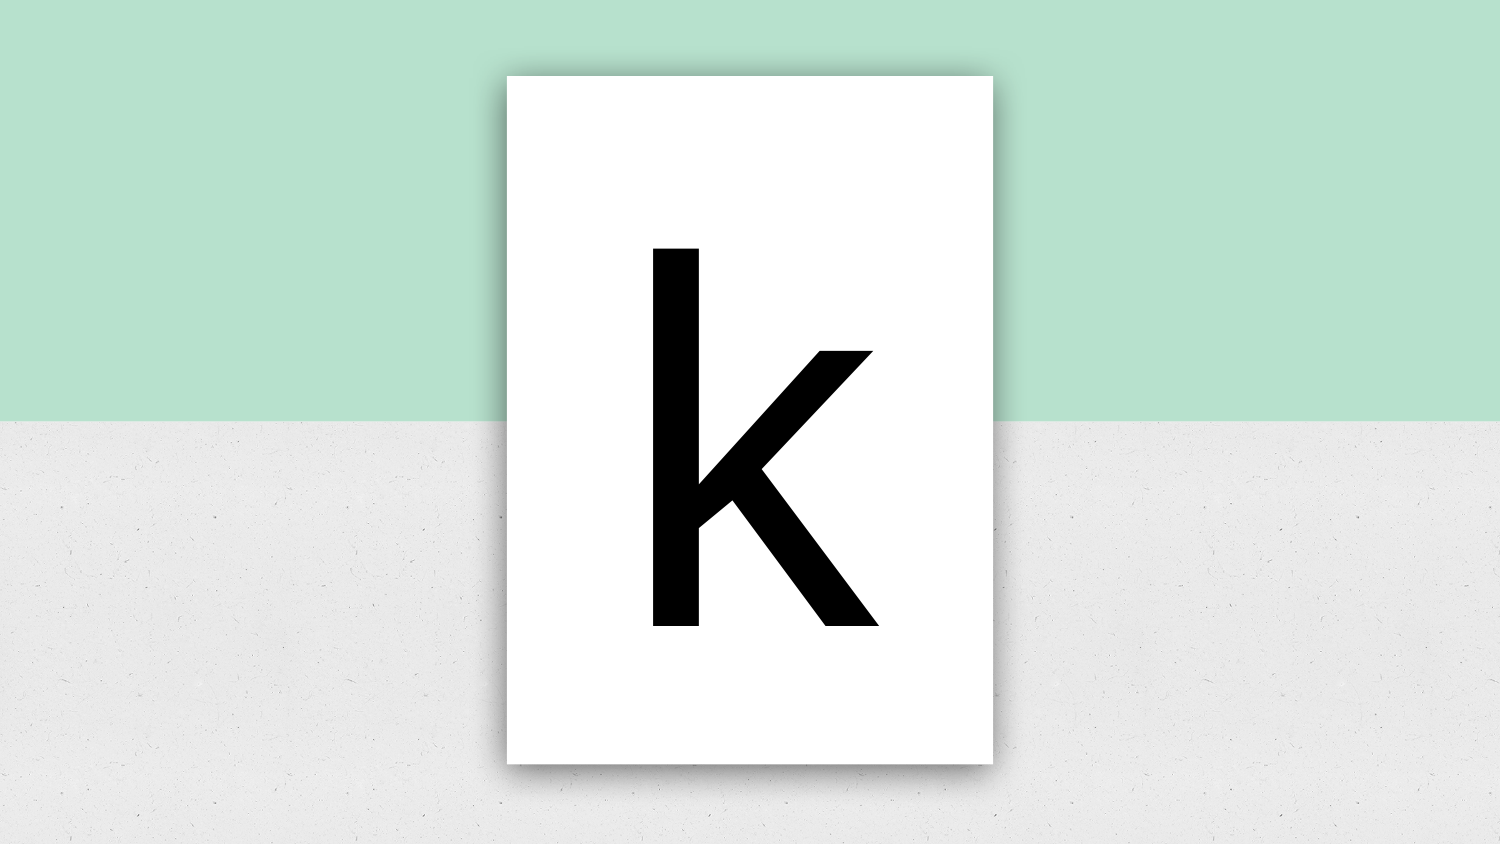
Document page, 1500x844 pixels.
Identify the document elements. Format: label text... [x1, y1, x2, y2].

picture [0, 422, 1500, 844]
text_box [0, 0, 1500, 421]
text_box [506, 76, 994, 420]
text_box k [558, 125, 940, 420]
